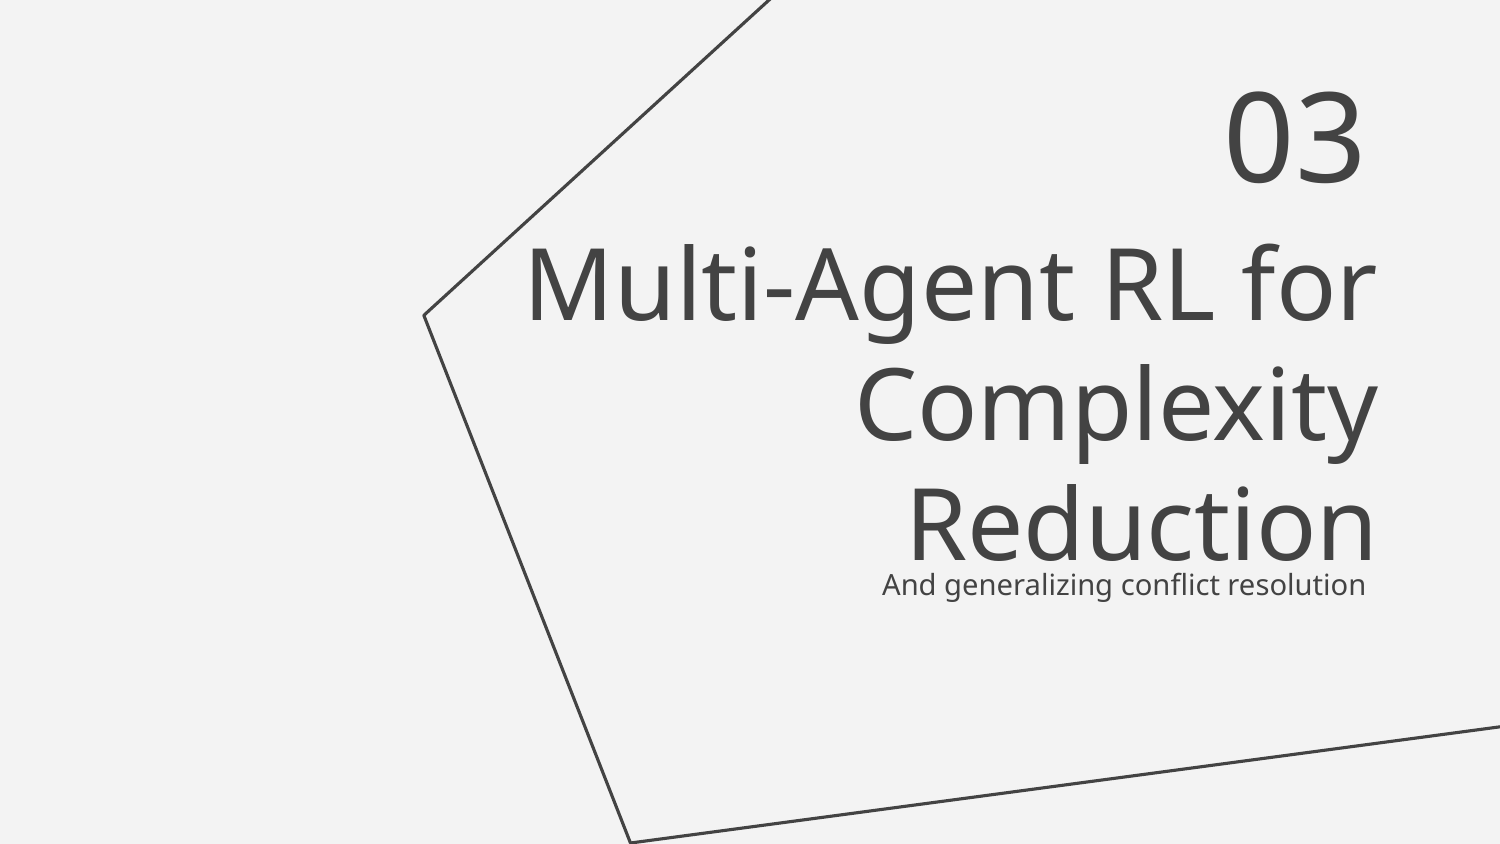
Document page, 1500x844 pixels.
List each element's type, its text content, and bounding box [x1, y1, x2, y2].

title 03 [1037, 51, 1382, 213]
title Multi-Agent RL for Complexity Reduction [475, 261, 1394, 540]
subtitle And generalizing conflict resolution [751, 551, 1382, 617]
